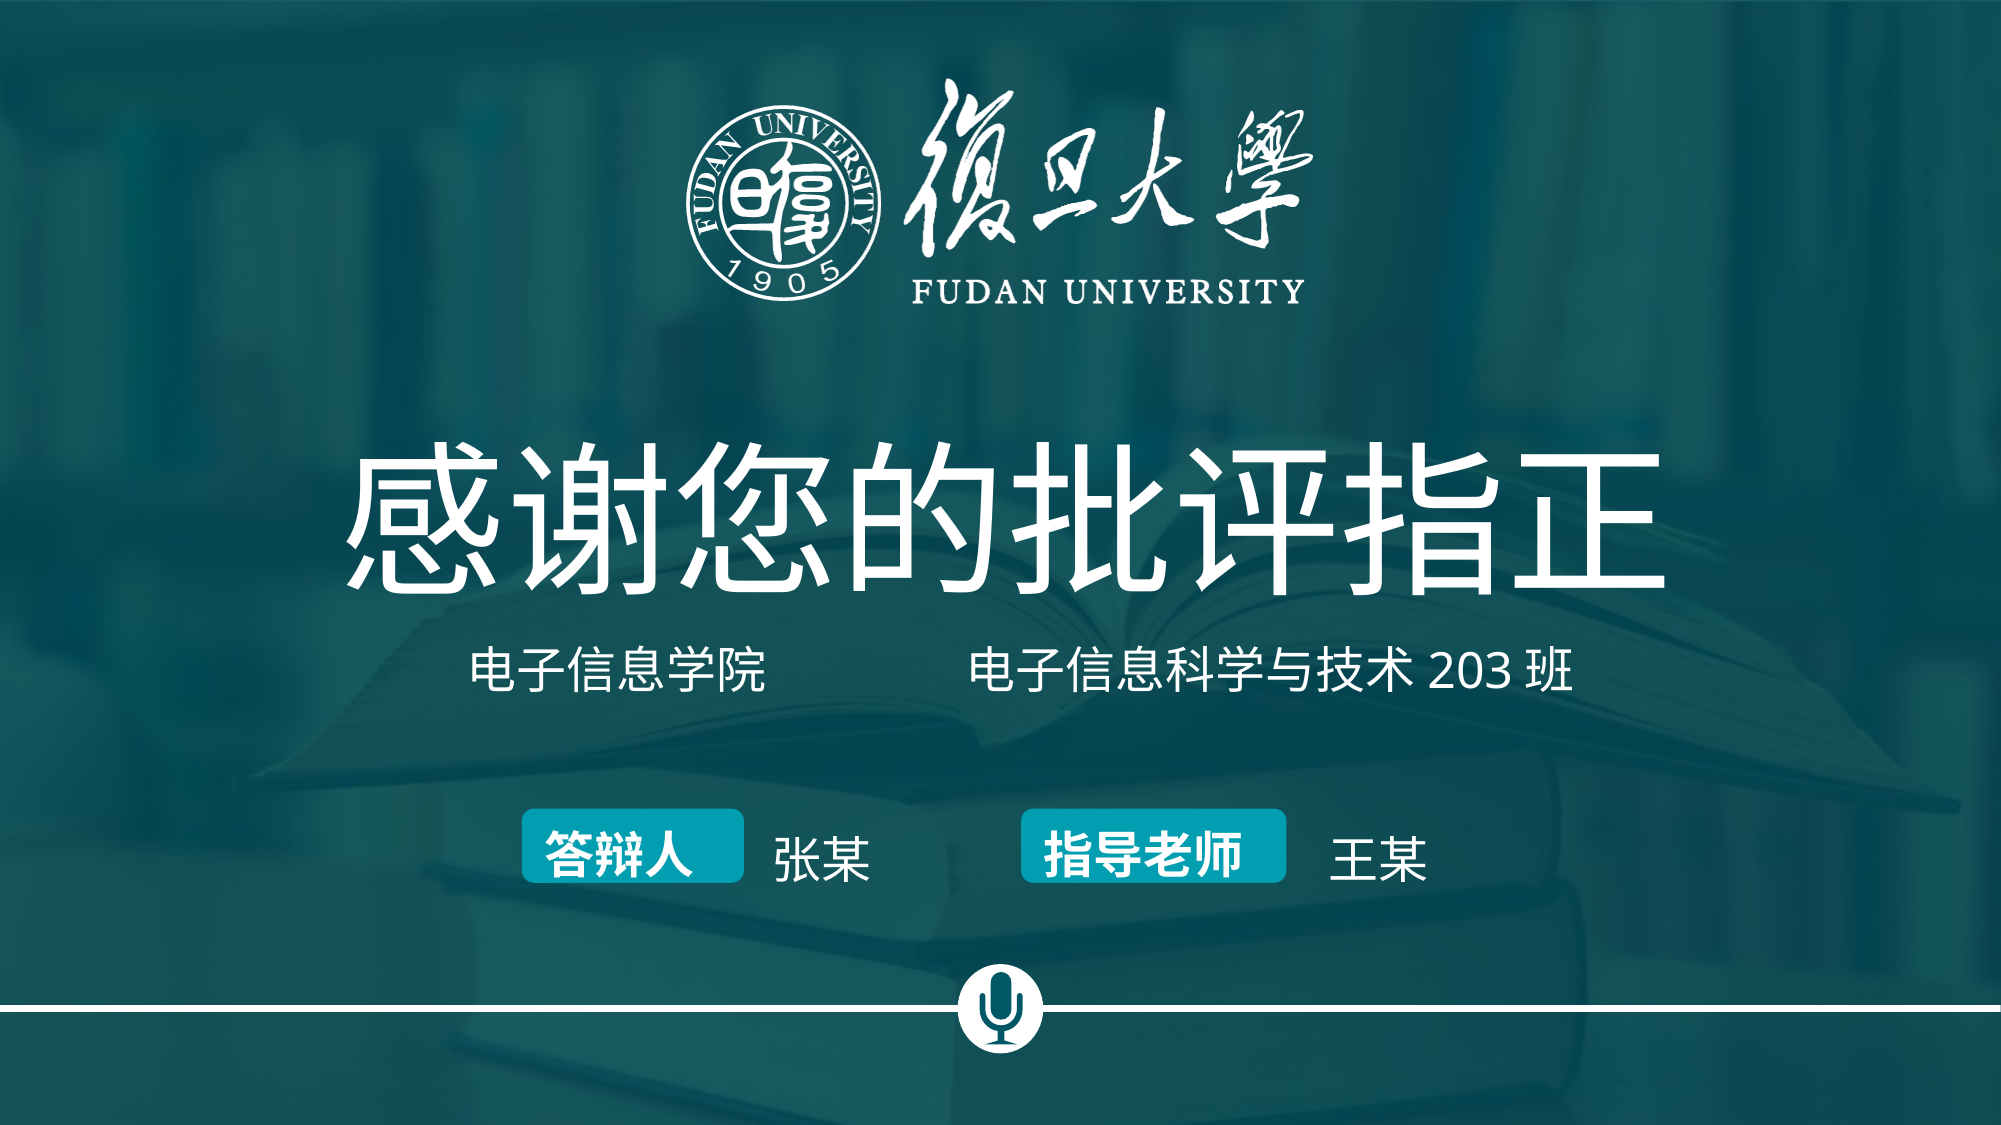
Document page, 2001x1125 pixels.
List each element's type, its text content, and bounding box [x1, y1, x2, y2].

text_box 指导老师 [1028, 785, 1277, 891]
text_box [0, 1005, 957, 1012]
text_box [1044, 1005, 2001, 1012]
picture [0, 1012, 2001, 1125]
text_box 答辩人 [529, 785, 744, 891]
text_box [521, 809, 529, 882]
text_box 王某 [1313, 791, 1534, 897]
text_box 张某 [756, 791, 947, 897]
text_box [957, 964, 1044, 1054]
picture [0, 0, 2001, 1005]
text_box 电子信息学院 [451, 600, 923, 706]
text_box [1277, 808, 1287, 883]
text_box [990, 972, 1012, 1020]
text_box [979, 993, 1023, 1045]
text_box 感谢您的批评指正 [126, 425, 1887, 607]
text_box [1021, 809, 1028, 882]
text_box 电子信息科学与技术203班 [950, 600, 1673, 706]
